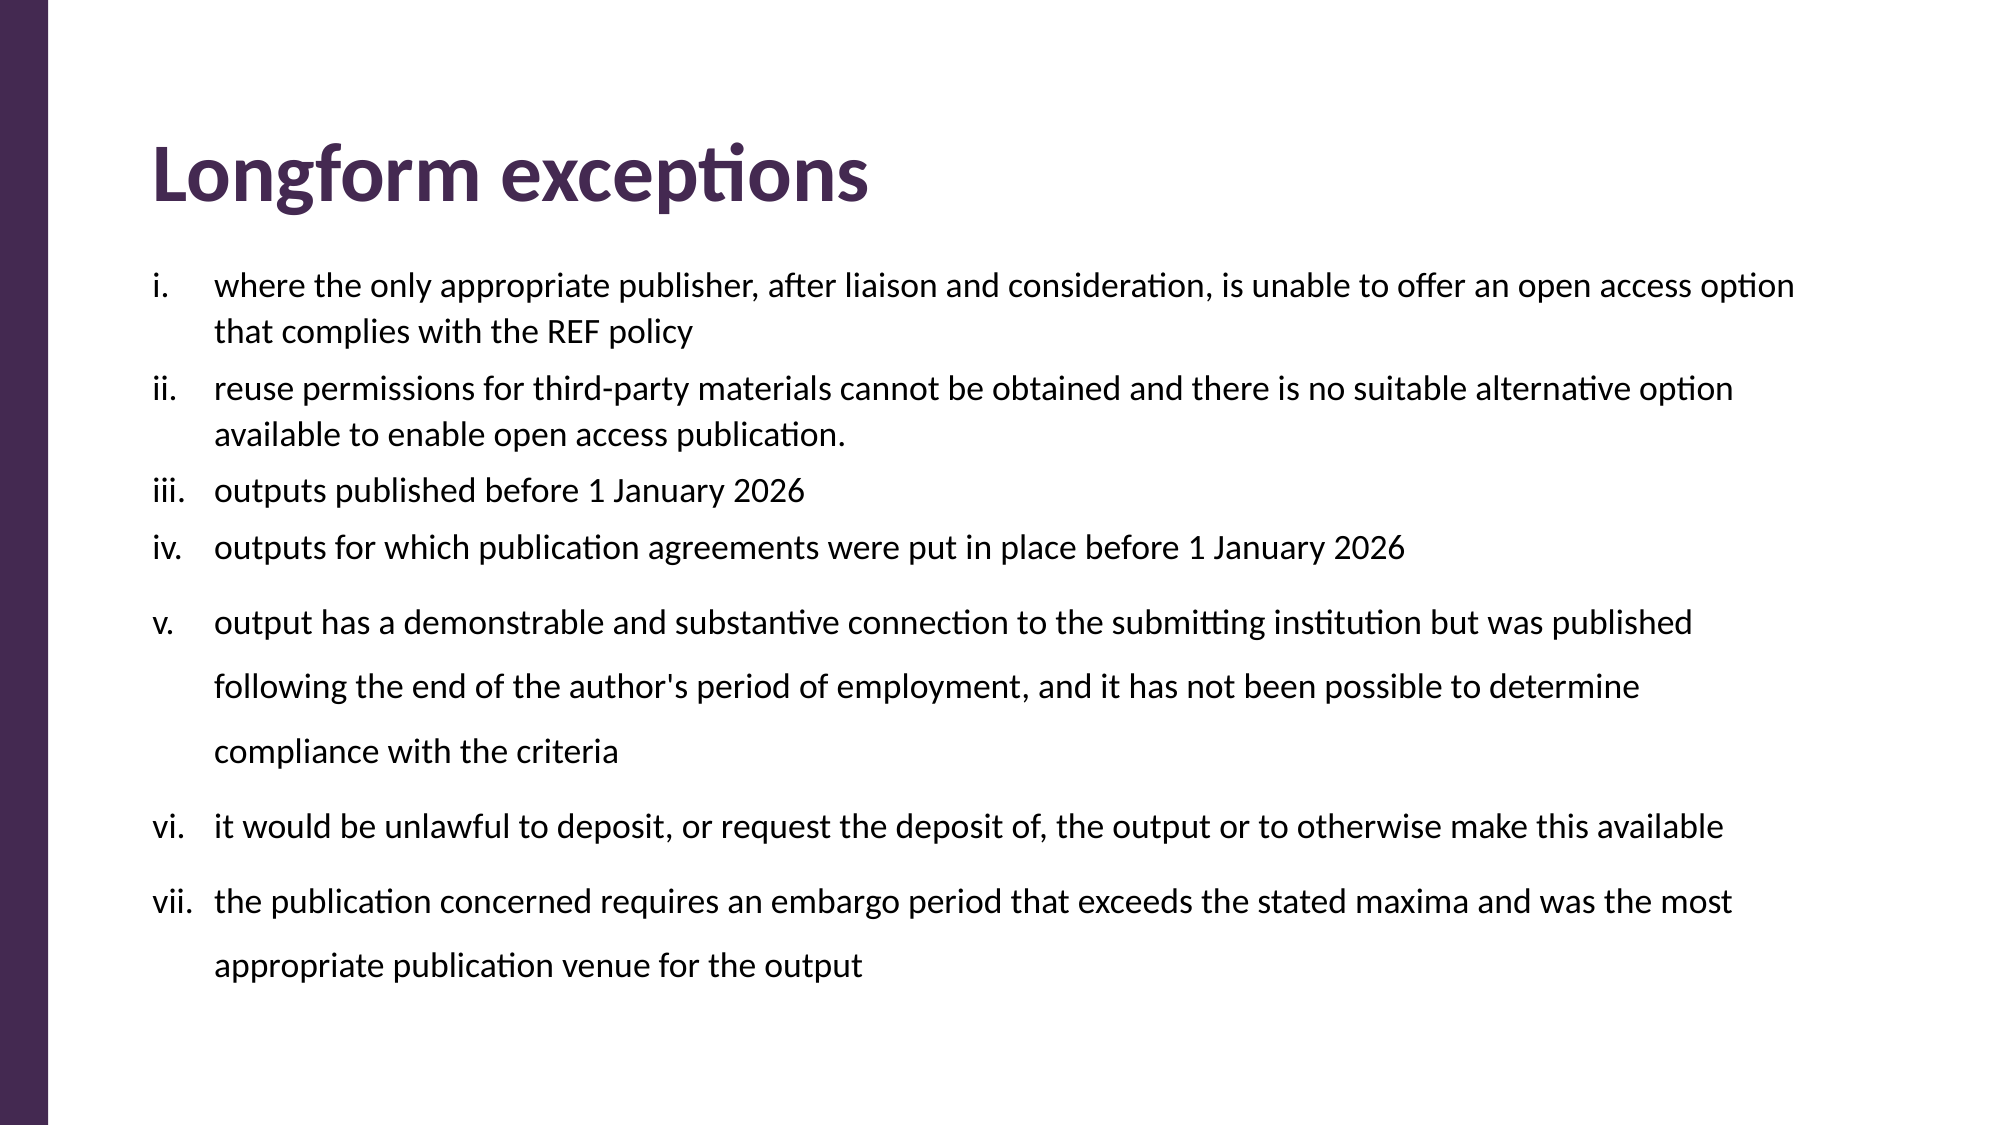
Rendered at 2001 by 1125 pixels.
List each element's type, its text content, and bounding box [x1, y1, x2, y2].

title Longform exceptions [137, 59, 1863, 251]
text_box [0, 0, 49, 1125]
list where the only appropriate publisher, after liaison and consideration, is unable to offer an open access option that complies with the REF policy reuse permissions for third-party materials cannot be obtained and there is no suitable alternative option available to enable open access publication. outputs published before 1 January 2026 outputs for which publication agreements were put in place before 1 January 2026 output has a demonstrable and substantive connection to the submitting institution but was published following the end of the author's period of employment, and it has not been possible to determine compliance with the criteria it would be unlawful to deposit, or request the deposit of, the output or to otherwise make this available the publication concerned requires an embargo period that exceeds the stated maxima and was the most appropriate publication venue for the output [137, 251, 1863, 1014]
